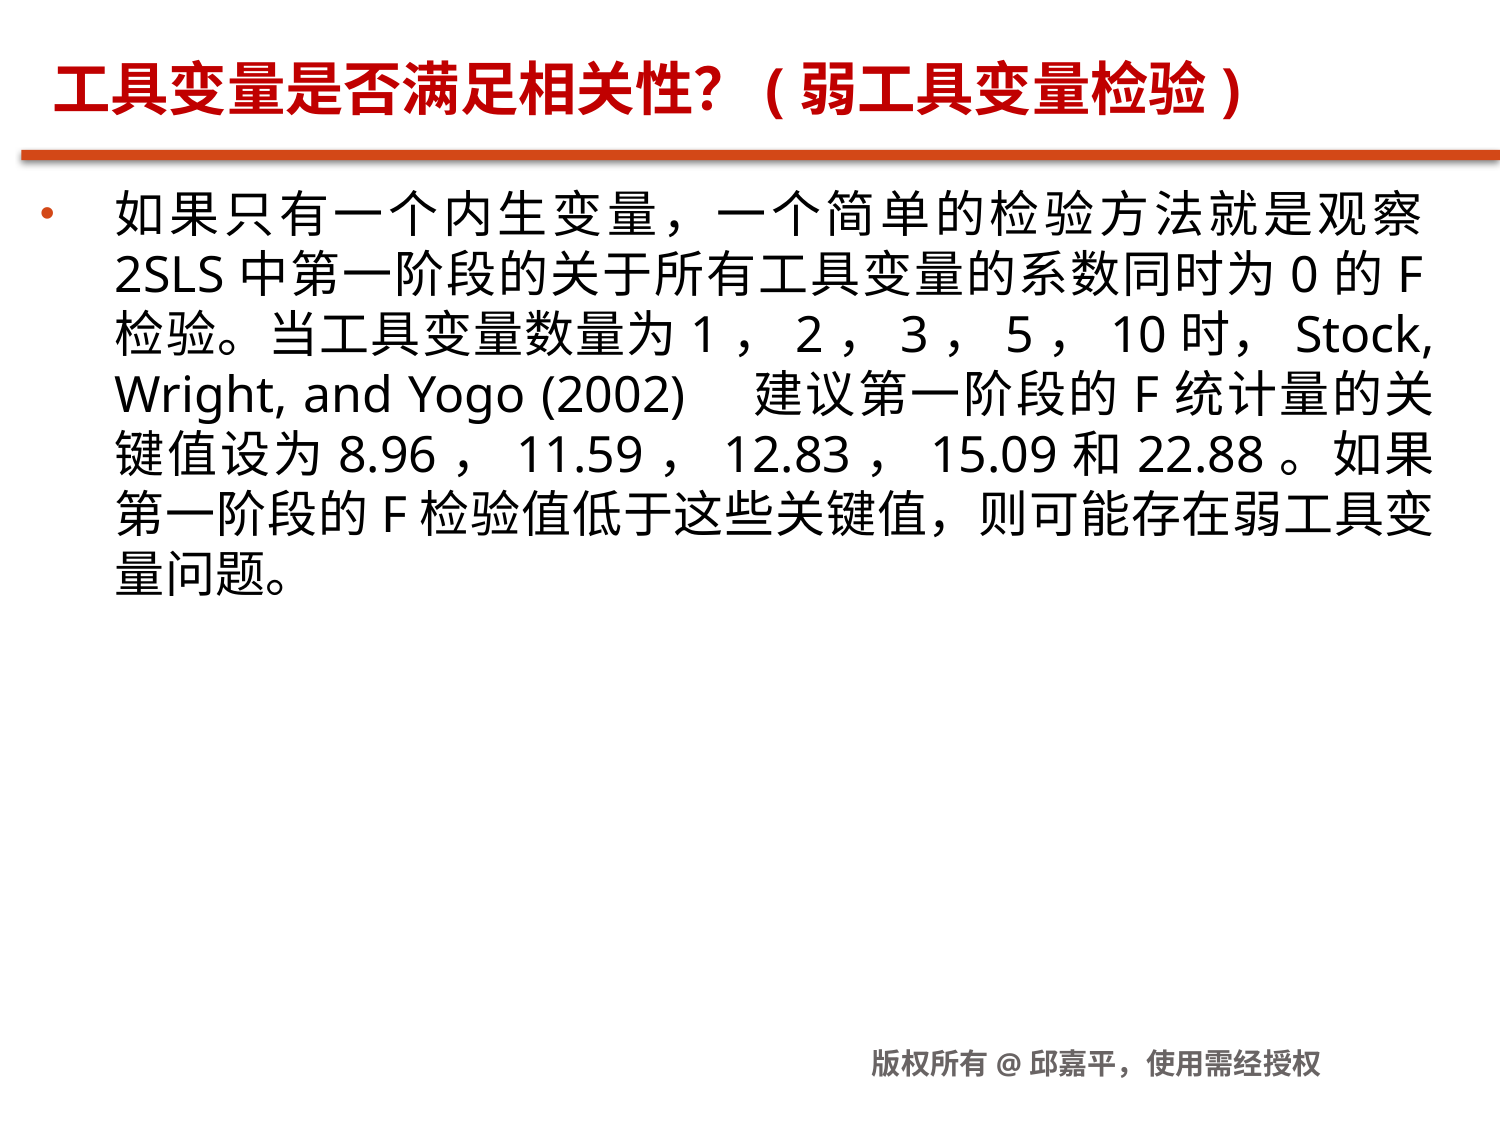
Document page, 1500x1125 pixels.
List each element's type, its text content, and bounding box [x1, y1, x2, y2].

footer 版权所有@邱嘉平，使用需经授权 [690, 1025, 1500, 1100]
list 如果只有一个内生变量，一个简单的检验方法就是观察2SLS中第一阶段的关于所有工具变量的系数同时为0的F检验。当工具变量数量为1，2，3，5，10时，Stock, Wright, and Yogo (2002) 建议第一阶段的F统计量的关键值设为8.96，11.59，12.83，15.09和22.88。如果第一阶段的F检验值低于这些关键值，则可能存在弱工具变量问题。 [24, 174, 1450, 1100]
title 工具变量是否满足相关性？(弱工具变量检验) [37, 50, 1450, 138]
